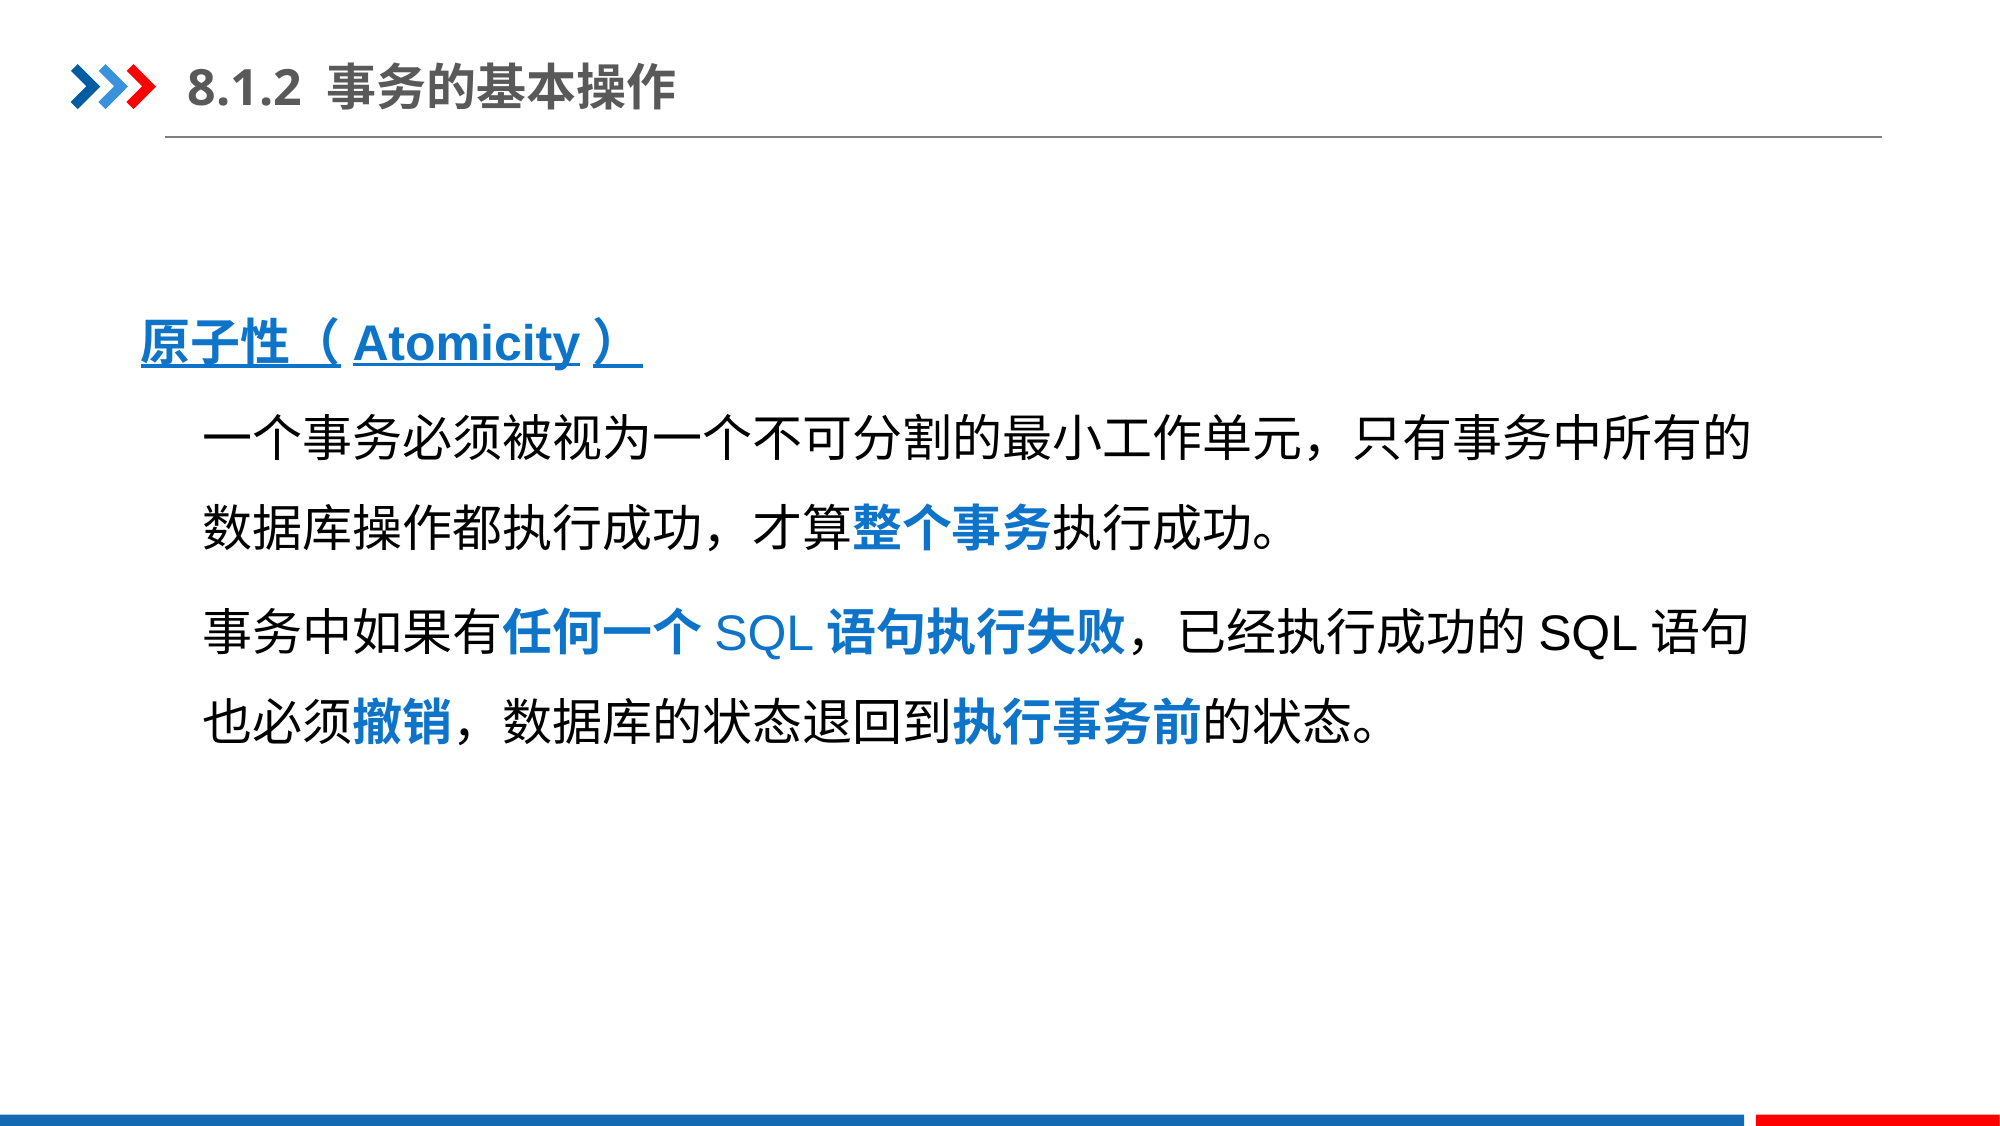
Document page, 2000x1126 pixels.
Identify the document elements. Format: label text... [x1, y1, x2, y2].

text_box 一个事务必须被视为一个不可分割的最小工作单元，只有事务中所有的数据库操作都执行成功，才算整个事务执行成功。 [187, 369, 1783, 529]
text_box 事务中如果有任何一个SQL语句执行失败，已经执行成功的SQL语句也必须撤销，数据库的状态退回到执行事务前的状态。 [187, 563, 1784, 723]
text_box 原子性（Atomicity） [125, 273, 1629, 352]
text_box 8.1.2 事务的基本操作 [187, 43, 827, 127]
